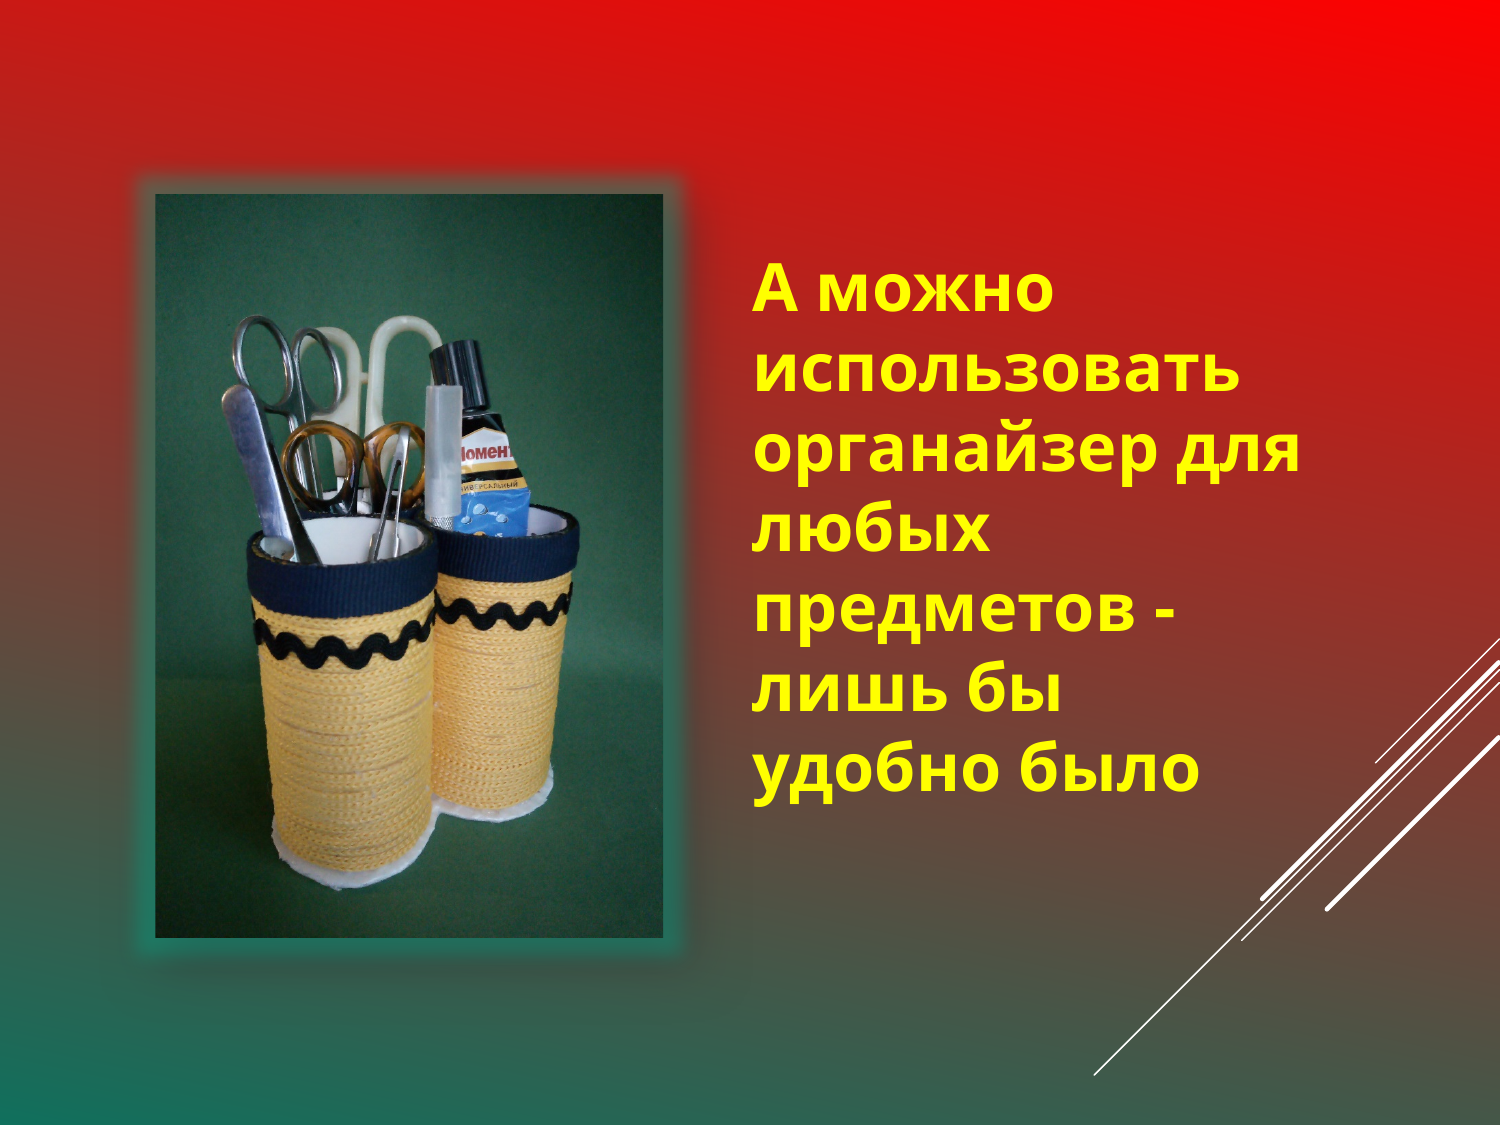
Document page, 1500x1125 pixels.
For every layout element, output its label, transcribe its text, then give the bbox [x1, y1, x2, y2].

list А можно использовать органайзер для любых предметов - лишь бы удобно было [737, 237, 1323, 866]
picture [154, 194, 664, 938]
